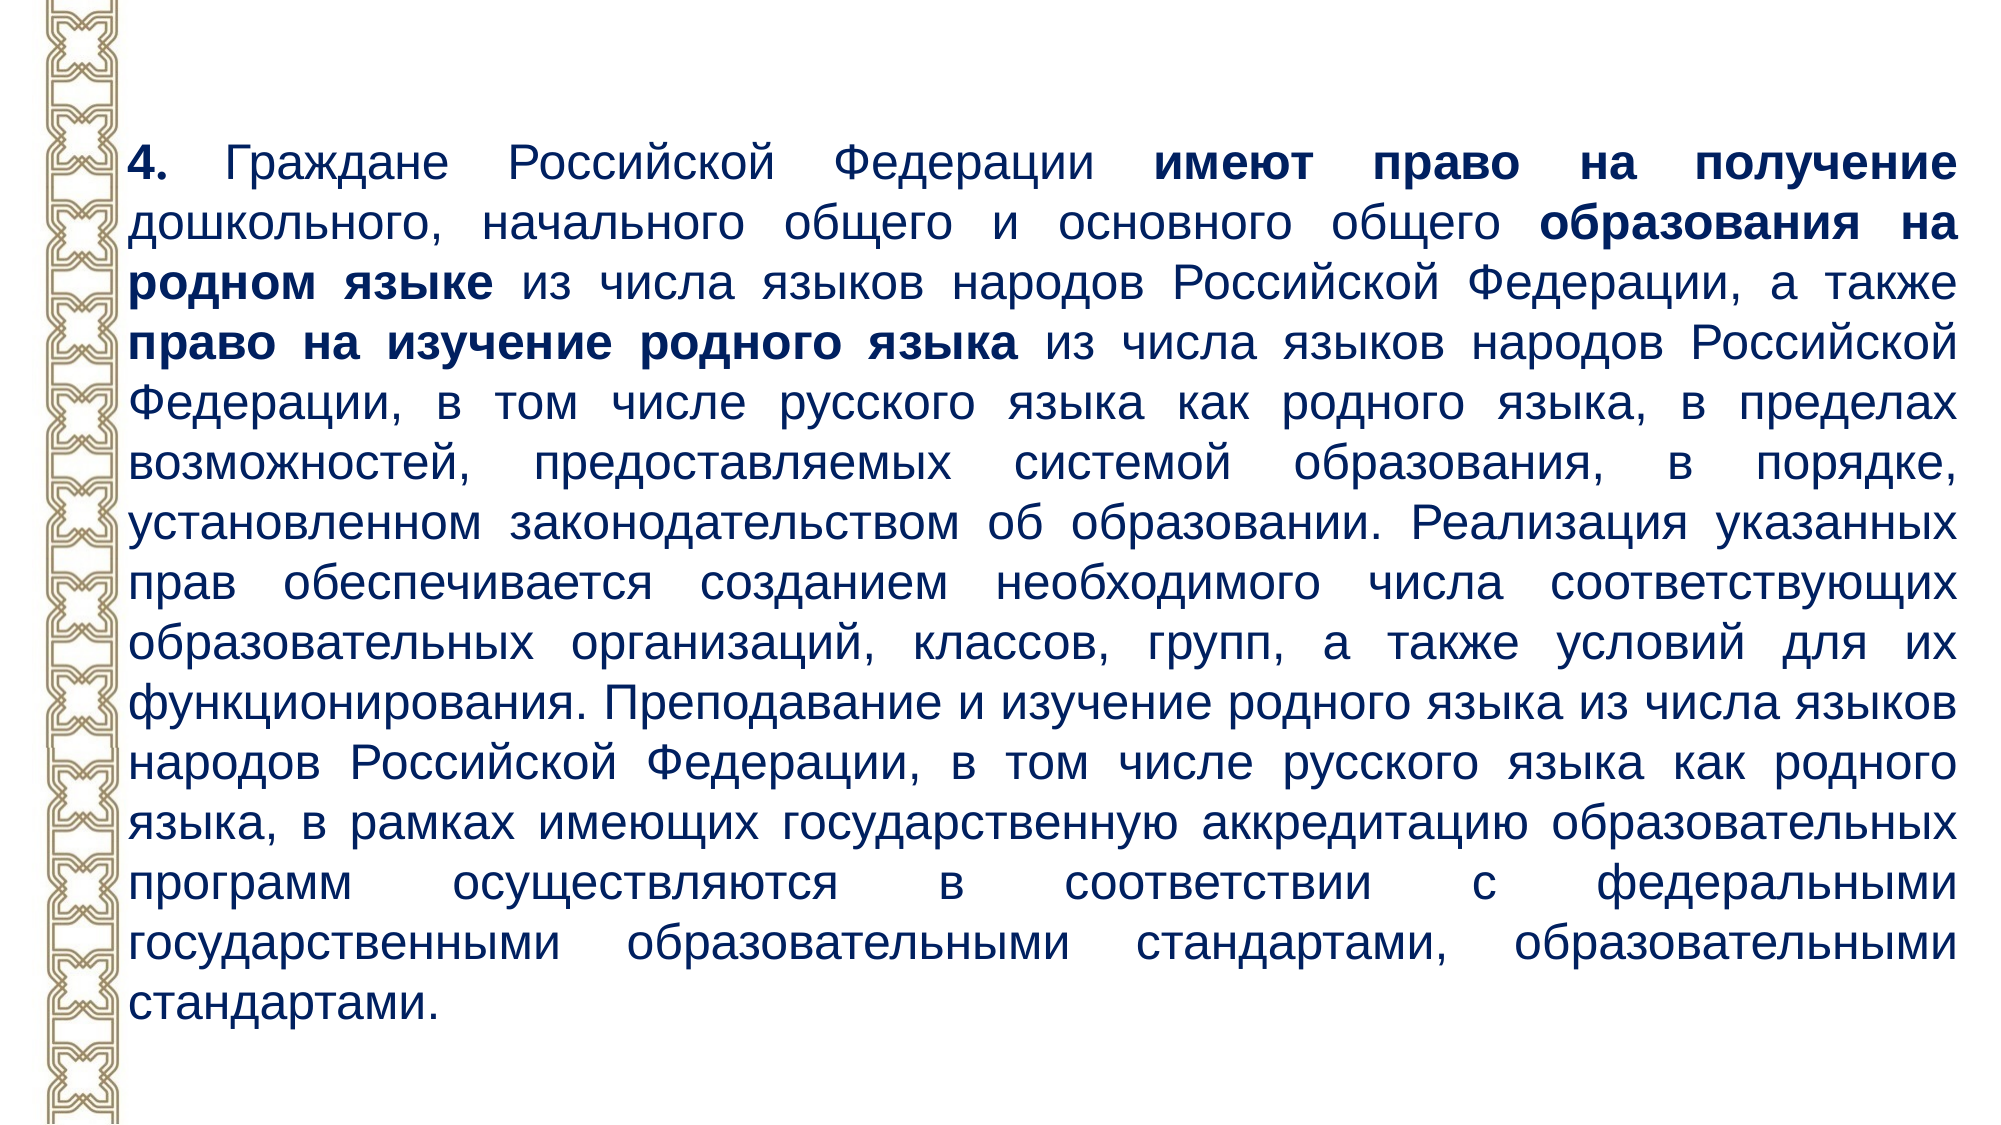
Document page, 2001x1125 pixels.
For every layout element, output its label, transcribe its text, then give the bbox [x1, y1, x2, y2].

picture [0, 0, 2001, 1125]
text_box 4. Граждане Российской Федерации имеют право на получение дошкольного, начального общего и основного общего образования на родном языке из числа языков народов Российской Федерации, а также право на изучение родного языка из числа языков народов Российской Федерации, в том числе русского языка как родного языка, в пределах возможностей, предоставляемых системой образования, в порядке, установленном законодательством об образовании. Реализация указанных прав обеспечивается созданием необходимого числа соответствующих образовательных организаций, классов, групп, а также условий для их функционирования. Преподавание и изучение родного языка из числа языков народов Российской Федерации, в том числе русского языка как родного языка, в рамках имеющих государственную аккредитацию образовательных программ осуществляются в соответствии с федеральными государственными образовательными стандартами, образовательными стандартами. [113, 121, 1974, 1037]
